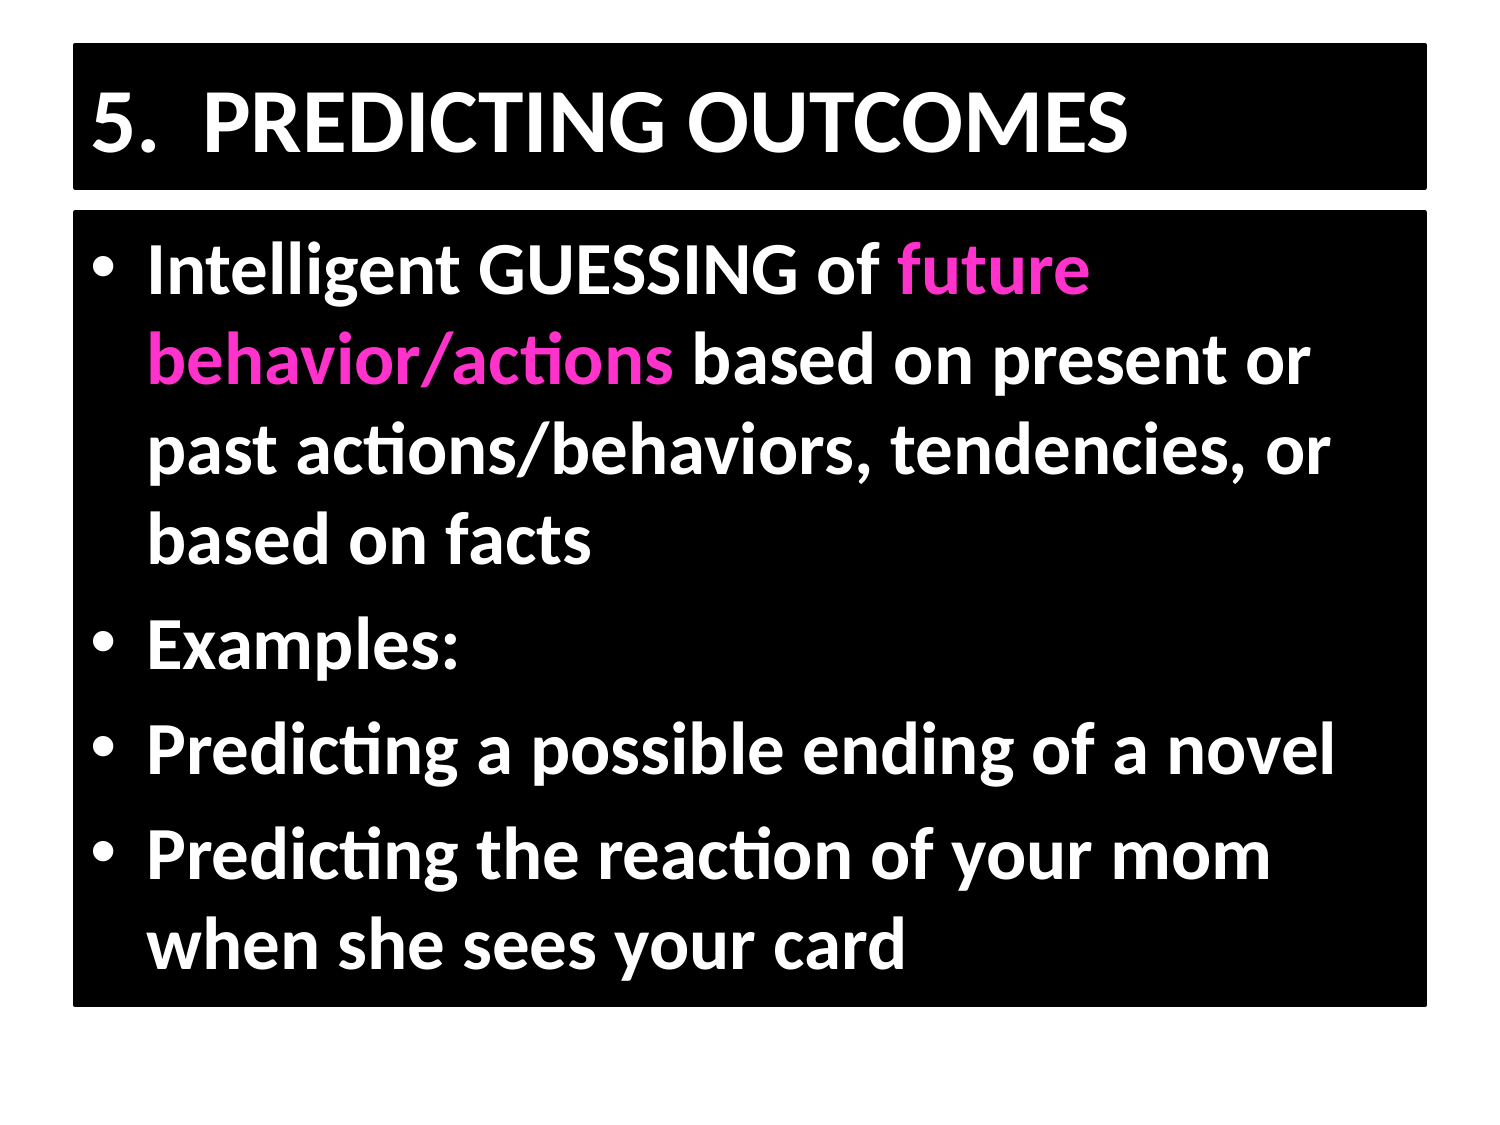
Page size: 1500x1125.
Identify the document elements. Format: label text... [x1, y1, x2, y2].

title 5. PREDICTING OUTCOMES [73, 43, 1427, 190]
list Intelligent GUESSING of future behavior/actions based on present or past actions/behaviors, tendencies, or based on facts Examples: Predicting a possible ending of a novel Predicting the reaction of your mom when she sees your card [73, 210, 1427, 1007]
